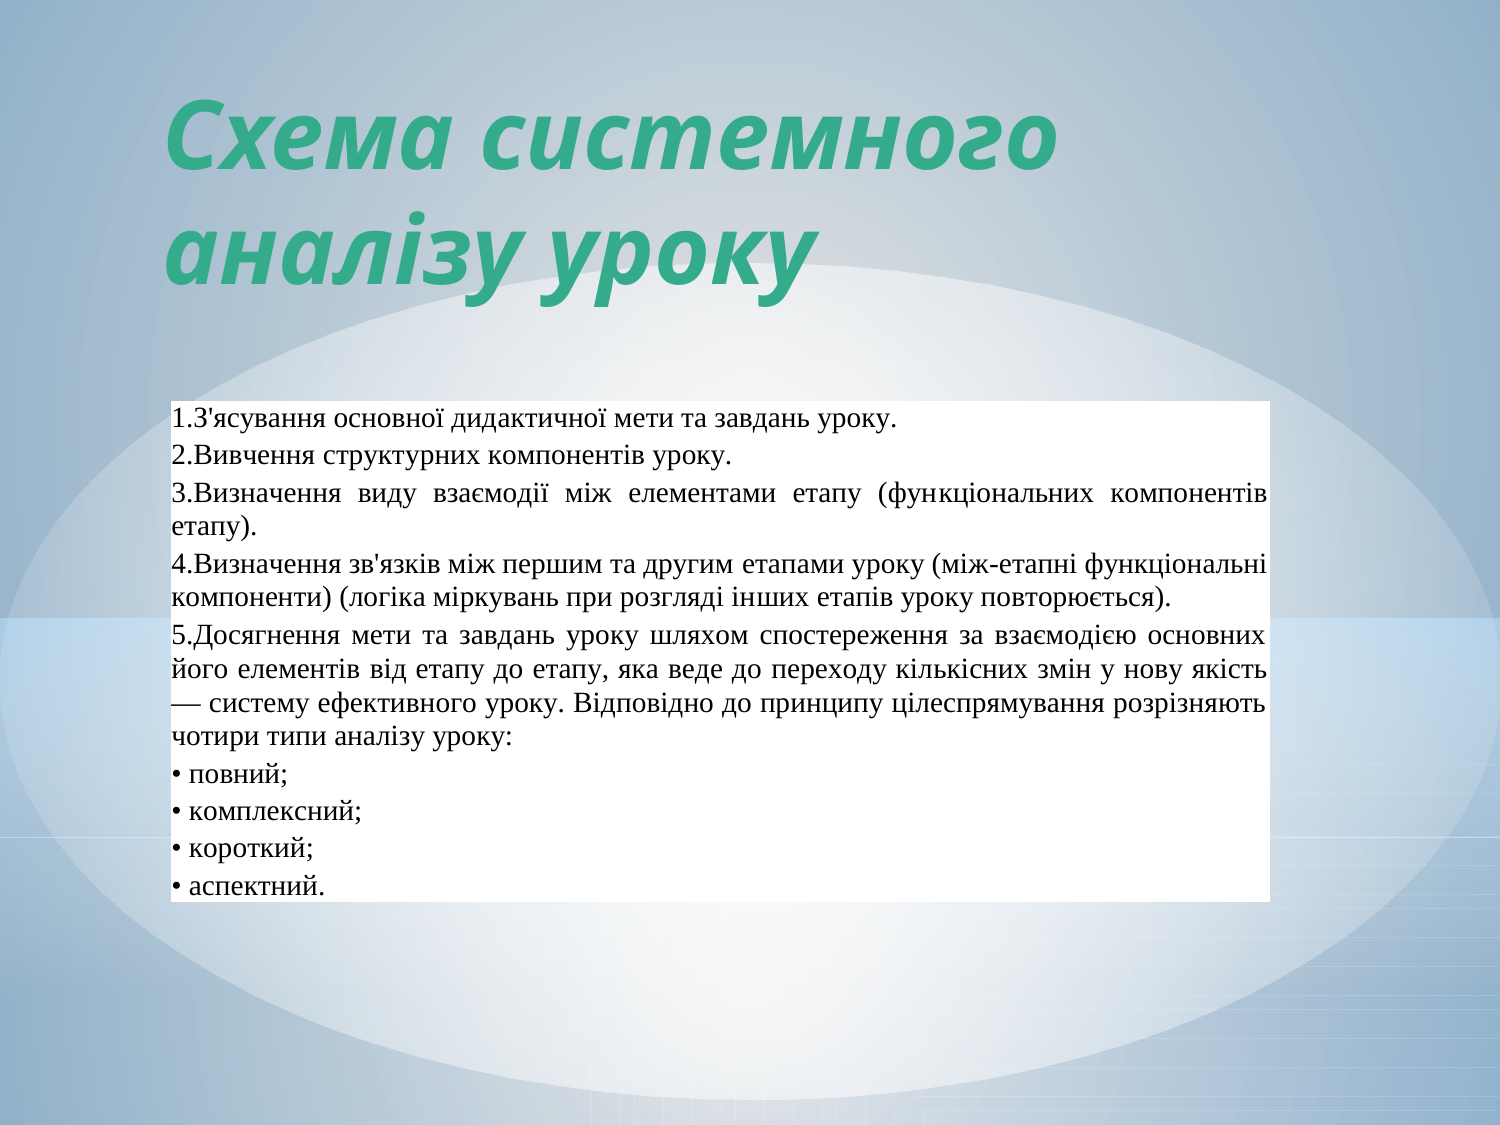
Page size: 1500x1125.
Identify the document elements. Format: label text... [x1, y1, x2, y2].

title Схема системного аналізу уроку [147, 66, 1216, 254]
picture [170, 396, 1271, 903]
